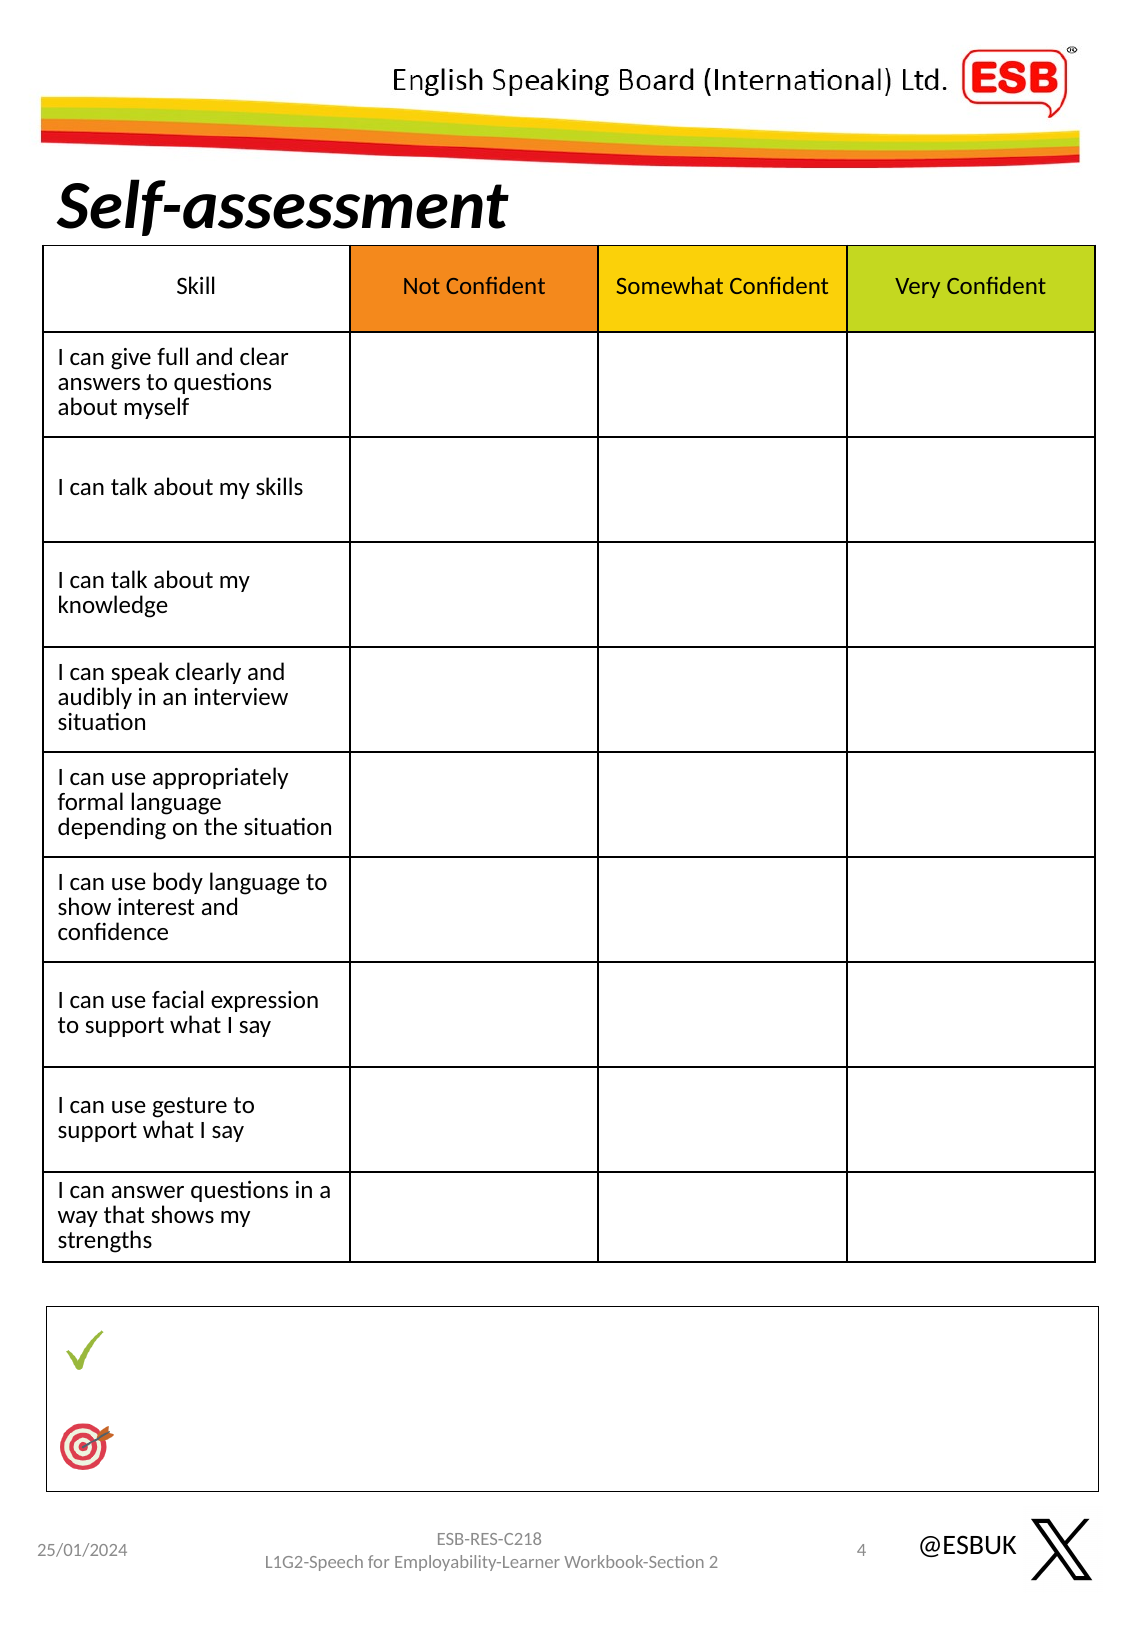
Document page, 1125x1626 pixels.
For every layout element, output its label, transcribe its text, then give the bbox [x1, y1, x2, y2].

table_header Somewhat Confident [599, 246, 846, 331]
table_cell [599, 648, 846, 751]
table_cell [599, 333, 846, 436]
footer ESB-RES-C218 L1G2-Speech for Employability-Learner Workbook-Section 2 [243, 1506, 697, 1593]
title Self-assessment [42, 152, 1014, 245]
table_cell [848, 333, 1094, 436]
picture [1022, 1506, 1103, 1593]
table_cell I can talk about my skills [44, 438, 349, 541]
table_cell [848, 963, 1094, 1066]
table_cell [599, 438, 846, 541]
table_cell I can talk about my knowledge [44, 543, 349, 646]
table_cell [351, 1068, 597, 1171]
table_cell [848, 438, 1094, 541]
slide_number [22, 1506, 243, 1593]
table_cell [351, 858, 597, 961]
table_cell I can speak clearly and audibly in an interview situation [44, 648, 349, 751]
table_cell [351, 438, 597, 541]
table_cell [599, 858, 846, 961]
text_box [46, 1306, 1099, 1492]
table_cell [351, 1173, 597, 1261]
table_cell [848, 753, 1094, 856]
table_cell [848, 543, 1094, 646]
picture [54, 1414, 118, 1487]
table_cell [351, 963, 597, 1066]
picture [54, 1320, 116, 1377]
table_cell [351, 753, 597, 856]
slide_number 4 [697, 1506, 882, 1593]
table_cell I can give full and clear answers to questions about myself [44, 333, 349, 436]
table_header Not Confident [351, 246, 597, 331]
picture [0, 1, 1125, 234]
table_cell [351, 543, 597, 646]
table_cell I can use body language to show interest and confidence [44, 858, 349, 961]
table_cell [599, 543, 846, 646]
table_header Very Confident [848, 246, 1094, 331]
table_cell [599, 753, 846, 856]
table_cell [351, 648, 597, 751]
table_cell I can use facial expression to support what I say [44, 963, 349, 1066]
table_cell [351, 333, 597, 436]
table_cell [848, 648, 1094, 751]
table_cell [599, 1173, 846, 1261]
table_cell I can use gesture to support what I say [44, 1068, 349, 1171]
table_header Skill [44, 246, 349, 331]
table_cell [848, 1173, 1094, 1261]
table_cell [599, 963, 846, 1066]
table_cell [599, 1068, 846, 1171]
table_cell I can answer questions in a way that shows my strengths [44, 1173, 349, 1261]
table_cell [848, 858, 1094, 961]
table_cell [848, 1068, 1094, 1171]
table_cell I can use appropriately formal language depending on the situation [44, 753, 349, 856]
